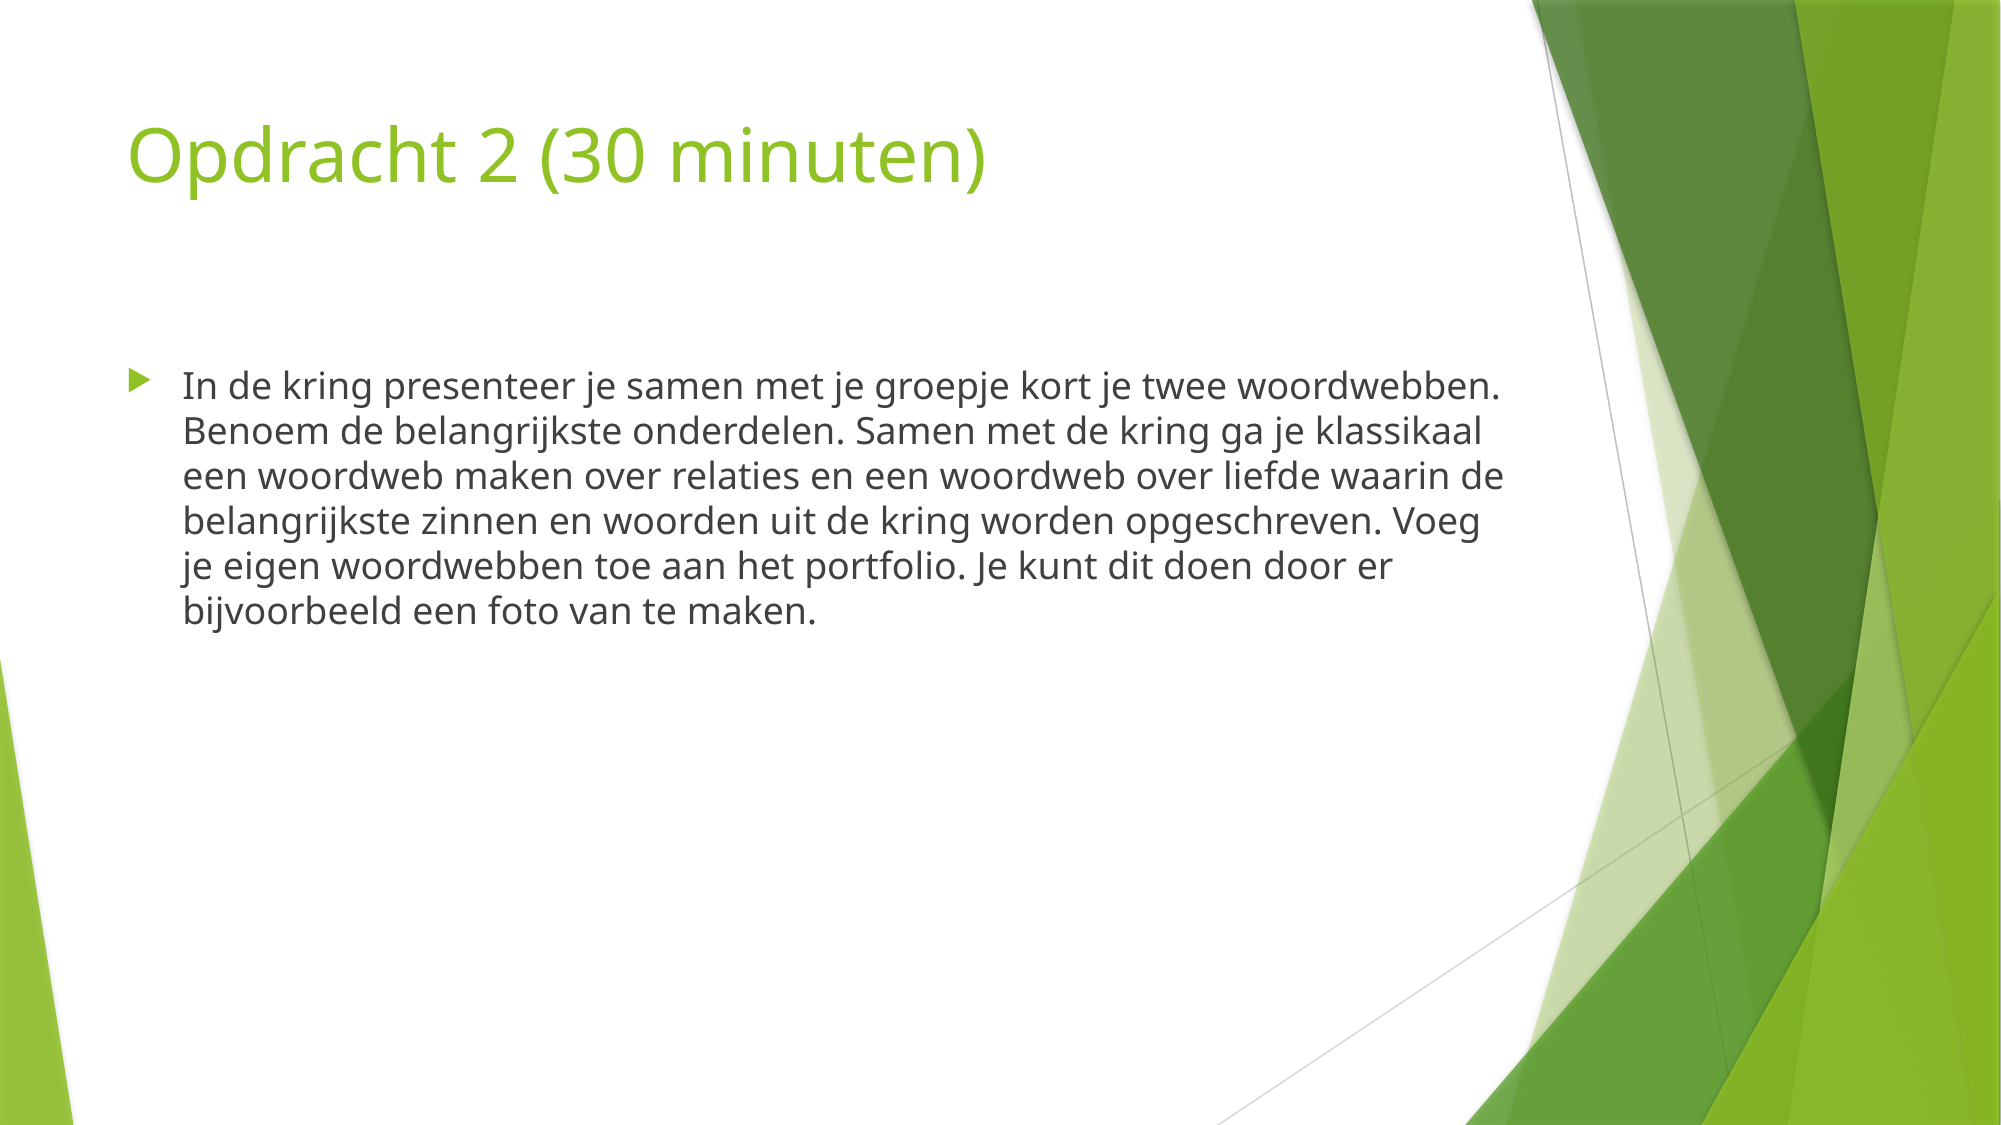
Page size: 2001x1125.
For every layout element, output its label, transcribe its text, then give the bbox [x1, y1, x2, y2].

title Opdracht 2 (30 minuten) [111, 99, 1522, 317]
list In de kring presenteer je samen met je groepje kort je twee woordwebben. Benoem de belangrijkste onderdelen. Samen met de kring ga je klassikaal een woordweb maken over relaties en een woordweb over liefde waarin de belangrijkste zinnen en woorden uit de kring worden opgeschreven. Voeg je eigen woordwebben toe aan het portfolio. Je kunt dit doen door er bijvoorbeeld een foto van te maken. [111, 354, 1522, 992]
